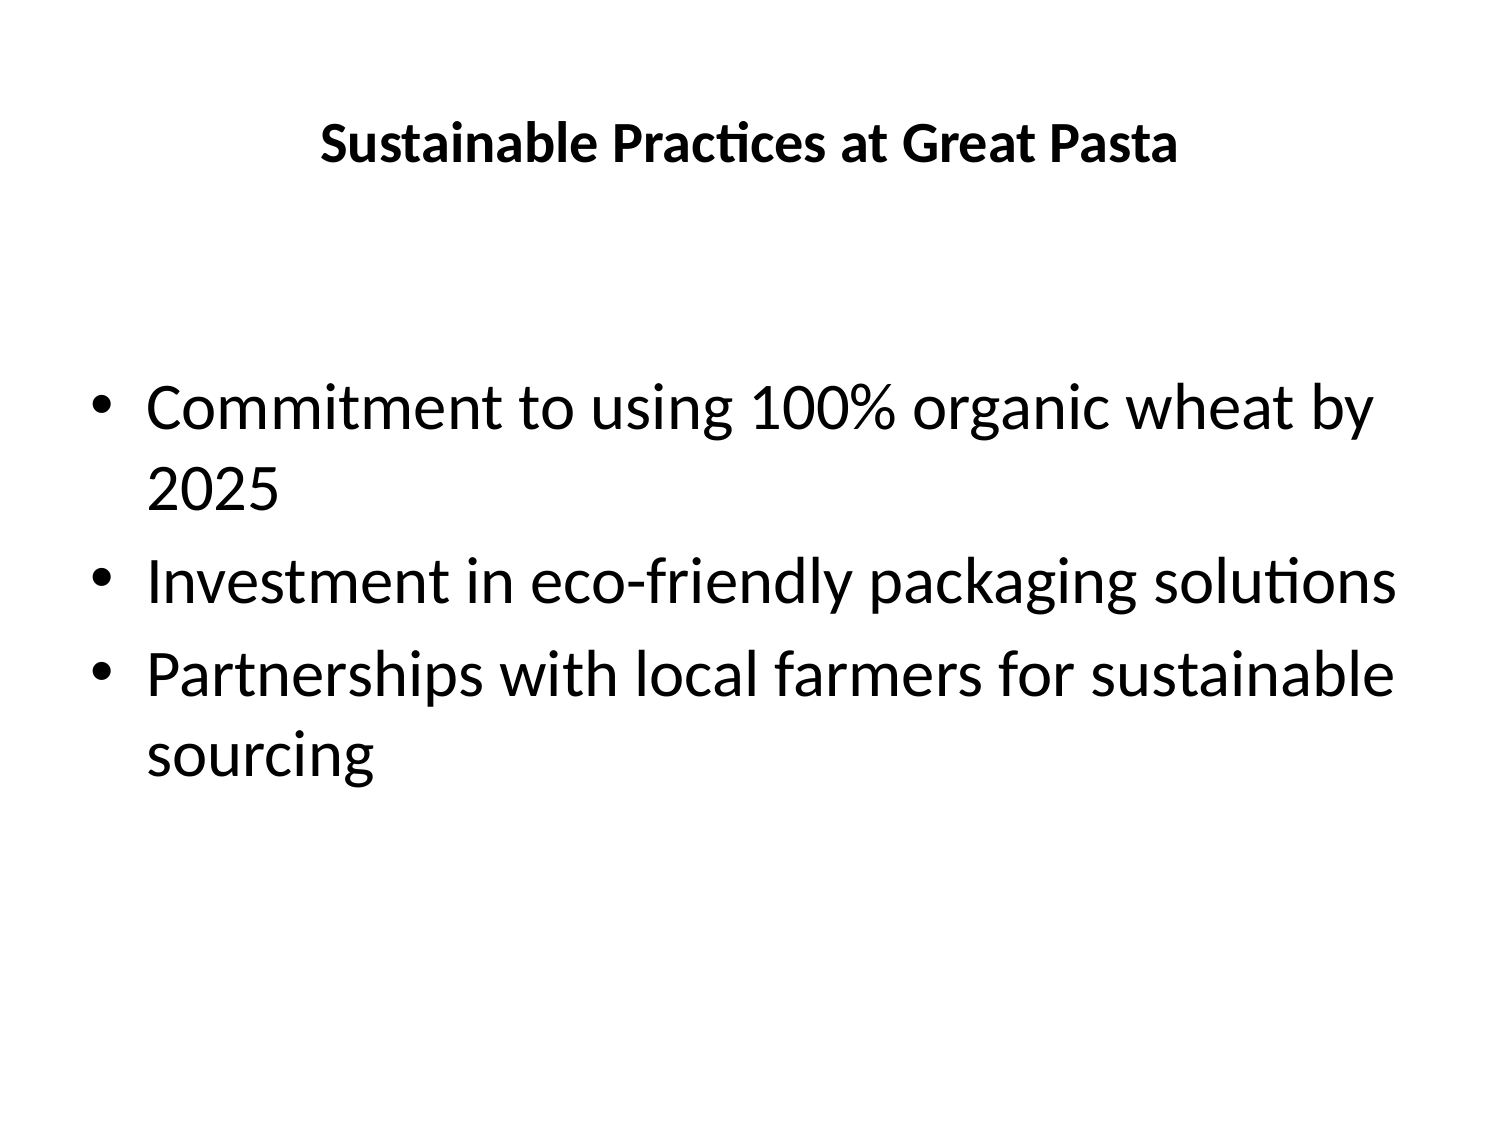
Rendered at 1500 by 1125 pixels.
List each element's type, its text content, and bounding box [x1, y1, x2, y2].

title Sustainable Practices at Great Pasta [75, 45, 1425, 233]
list Commitment to using 100% organic wheat by 2025 Investment in eco-friendly packaging solutions Partnerships with local farmers for sustainable sourcing [75, 262, 1425, 1005]
